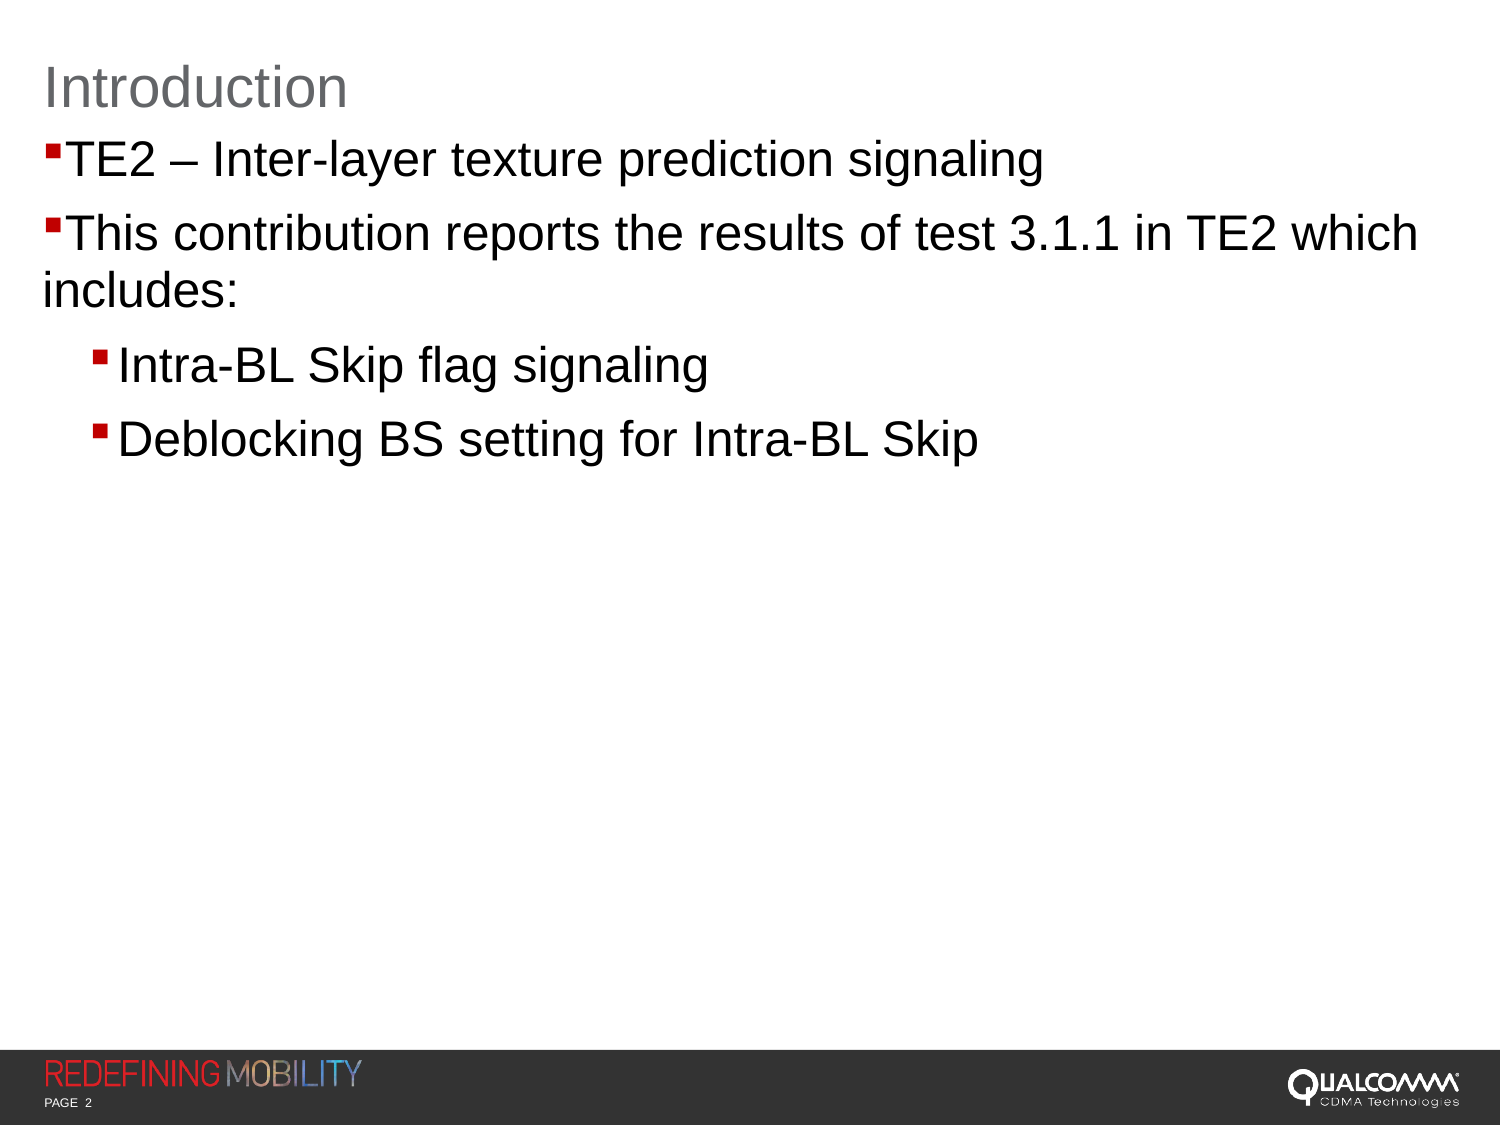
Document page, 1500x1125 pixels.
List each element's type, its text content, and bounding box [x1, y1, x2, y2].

title Introduction [28, 44, 1462, 138]
text_box TE2 – Inter-layer texture prediction signaling This contribution reports the results of test 3.1.1 in TE2 which includes: Intra-BL Skip flag signaling Deblocking BS setting for Intra-BL Skip [26, 123, 1456, 1021]
picture [30, 1048, 372, 1099]
picture [1278, 1058, 1478, 1114]
